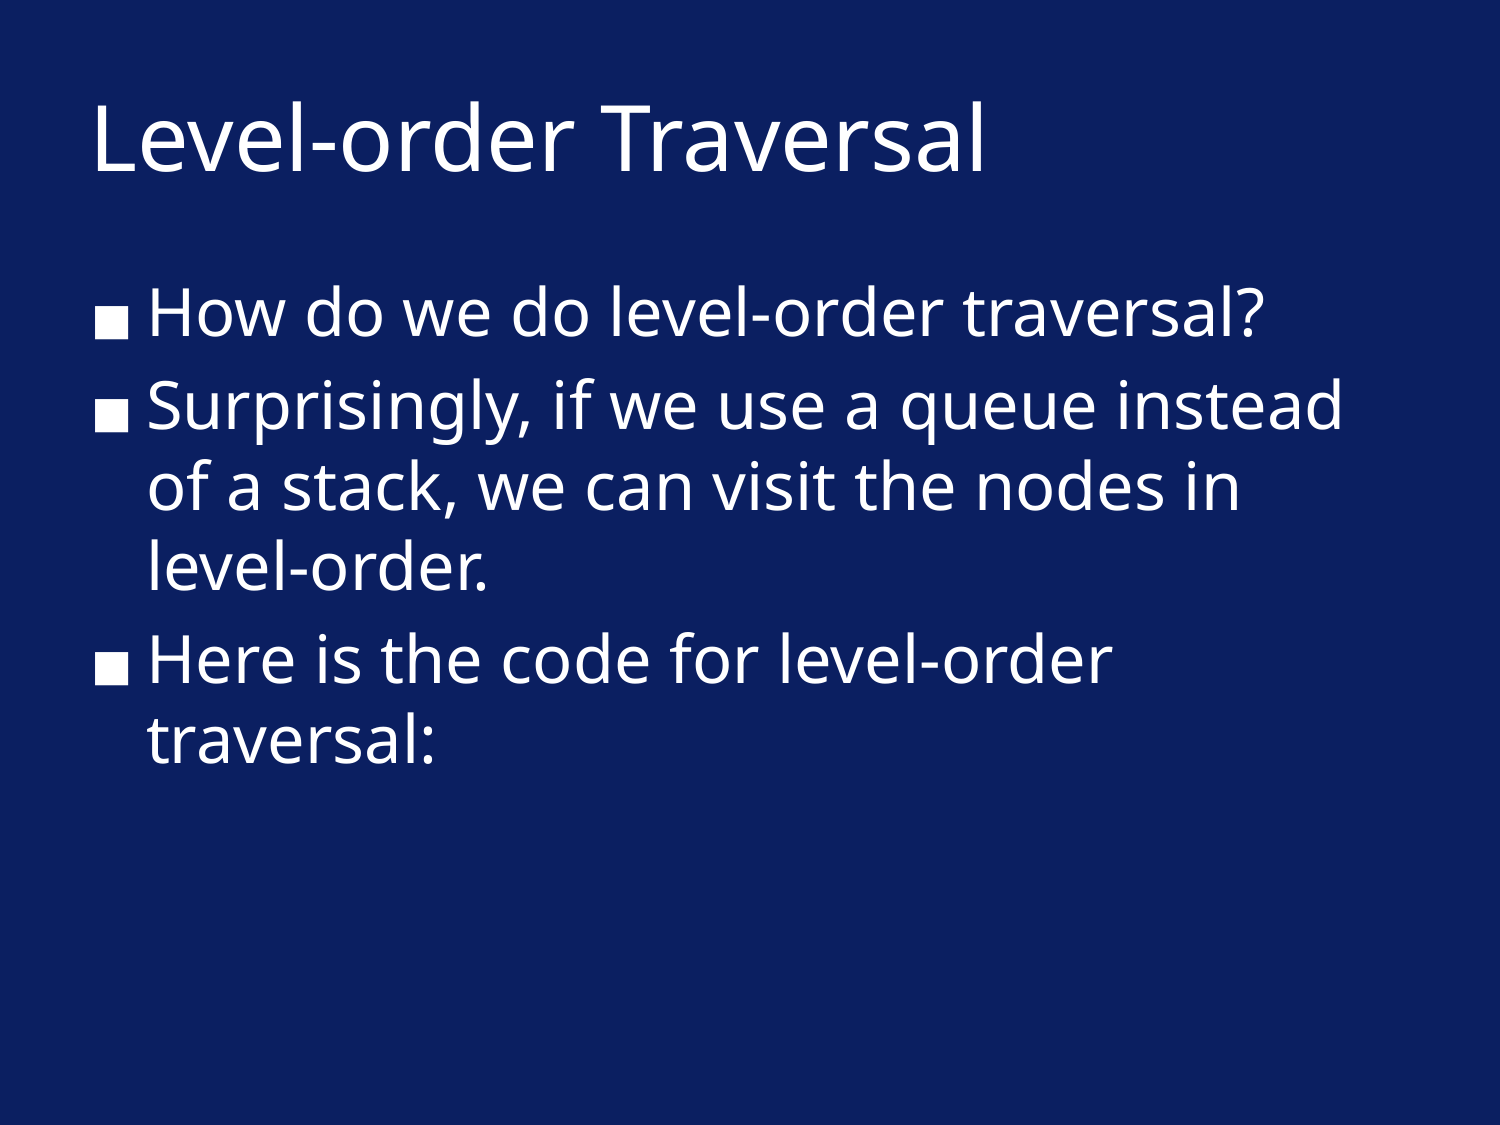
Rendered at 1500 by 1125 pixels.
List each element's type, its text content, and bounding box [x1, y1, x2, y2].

title Level-order Traversal [74, 59, 1425, 210]
list How do we do level-order traversal? Surprisingly, if we use a queue instead of a stack, we can visit the nodes in level-order. Here is the code for level-order traversal: [74, 262, 1425, 1038]
